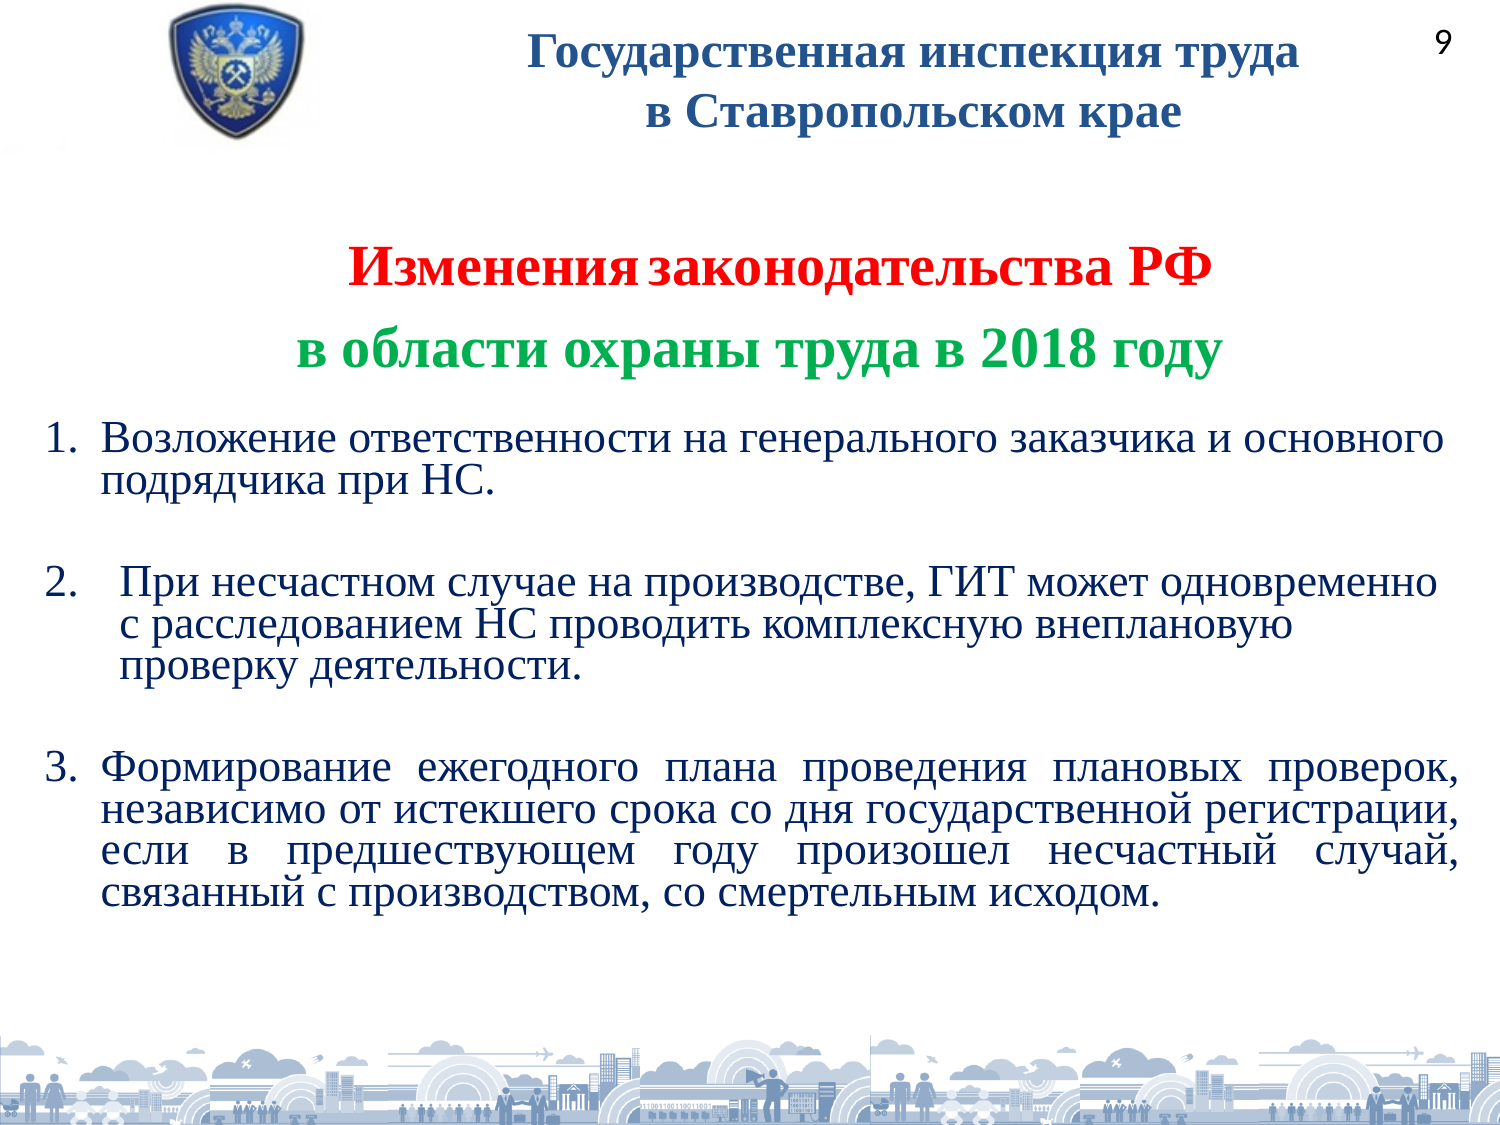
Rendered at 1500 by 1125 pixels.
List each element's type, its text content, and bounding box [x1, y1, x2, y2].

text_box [0, 1035, 1500, 1125]
list Изменения законодательства РФ в области охраны труда в 2018 году 1. Возложение ответственности на генерального заказчика и основного подрядчика при НС. При несчастном случае на производстве, ГИТ может одновременно с расследованием НС проводить комплексную внеплановую проверку деятельности. 3. Формирование ежегодного плана проведения плановых проверок, независимо от истекшего срока со дня государственной регистрации, если в предшествующем году произошел несчастный случай, связанный с производством, со смертельным исходом. [29, 219, 1477, 1034]
text_box 9 [1418, 10, 1498, 70]
picture [0, 0, 473, 157]
text_box Государственная инспекция труда в Ставропольском крае [477, 10, 1500, 145]
